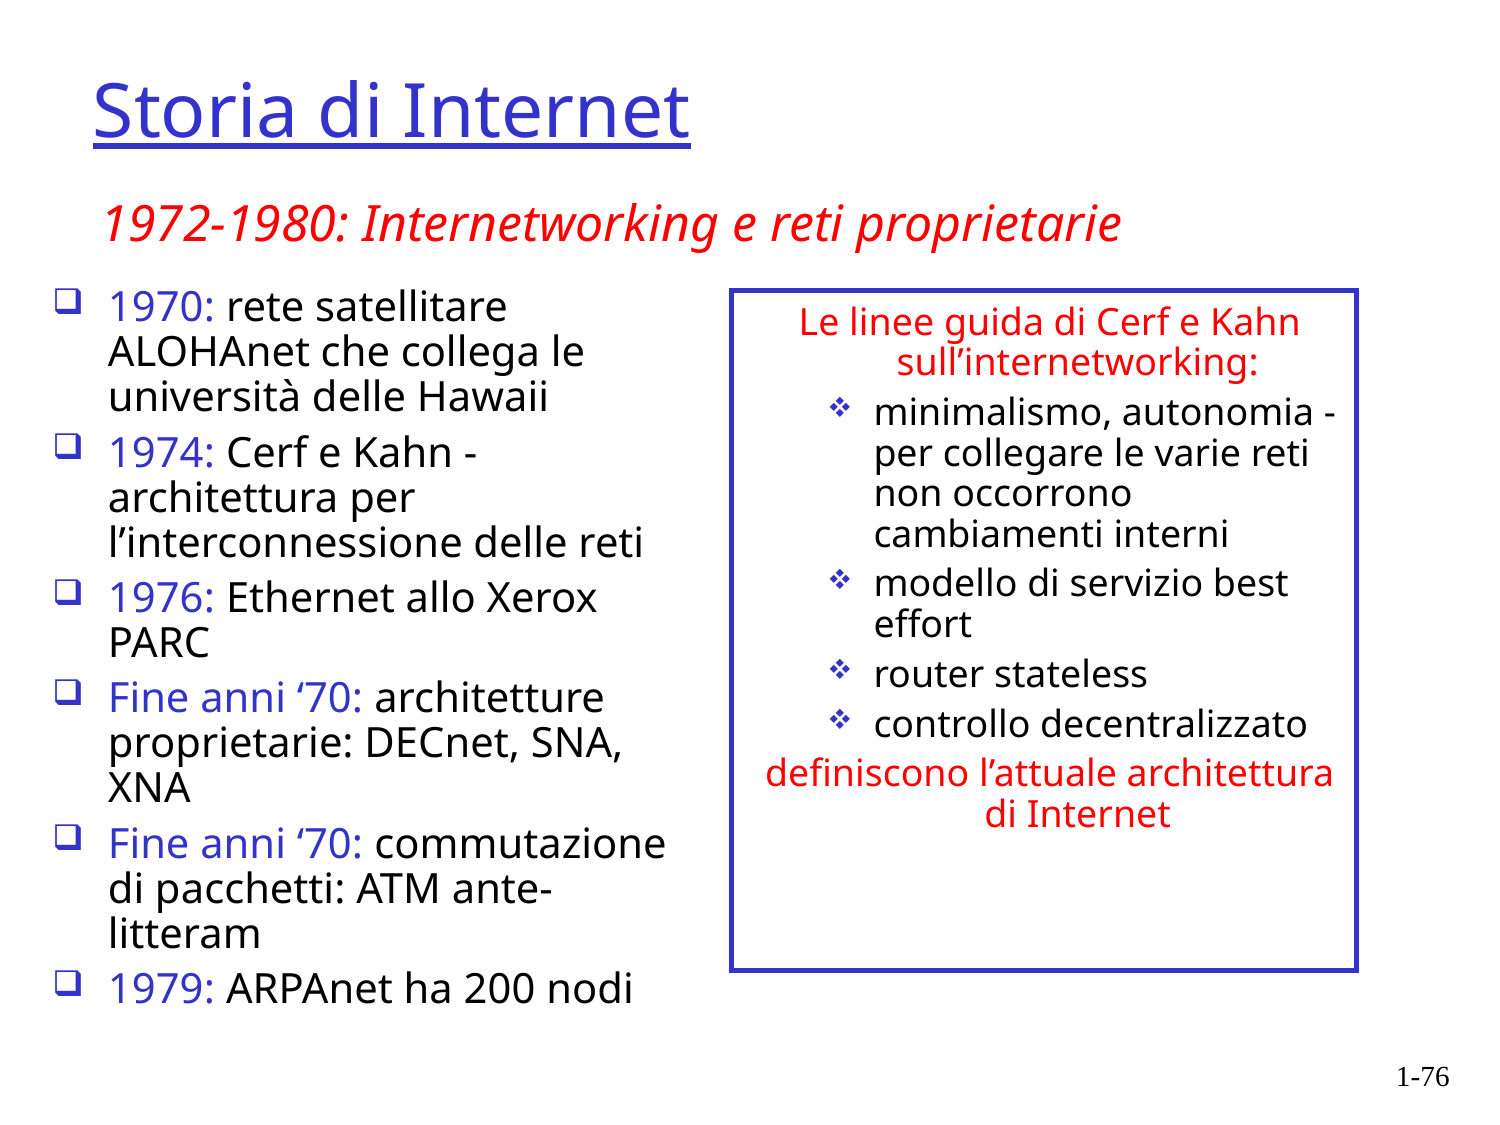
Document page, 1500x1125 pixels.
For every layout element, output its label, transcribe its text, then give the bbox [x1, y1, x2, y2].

title Storia di Internet [77, 54, 1354, 162]
slide_number 1-76 [1362, 1049, 1465, 1125]
list Le linee guida di Cerf e Kahn sull’internetworking: minimalismo, autonomia - per collegare le varie reti non occorrono cambiamenti interni modello di servizio best effort router stateless controllo decentralizzato definiscono l’attuale architettura di Internet [737, 295, 1363, 1026]
text_box [731, 290, 1357, 971]
list 1970: rete satellitare ALOHAnet che collega le università delle Hawaii 1974: Cerf e Kahn - architettura per l’interconnessione delle reti 1976: Ethernet allo Xerox PARC Fine anni ‘70: architetture proprietarie: DECnet, SNA, XNA Fine anni ‘70: commutazione di pacchetti: ATM ante-litteram 1979: ARPAnet ha 200 nodi [37, 277, 719, 1010]
text_box 1972-1980: Internetworking e reti proprietarie [85, 168, 1394, 275]
